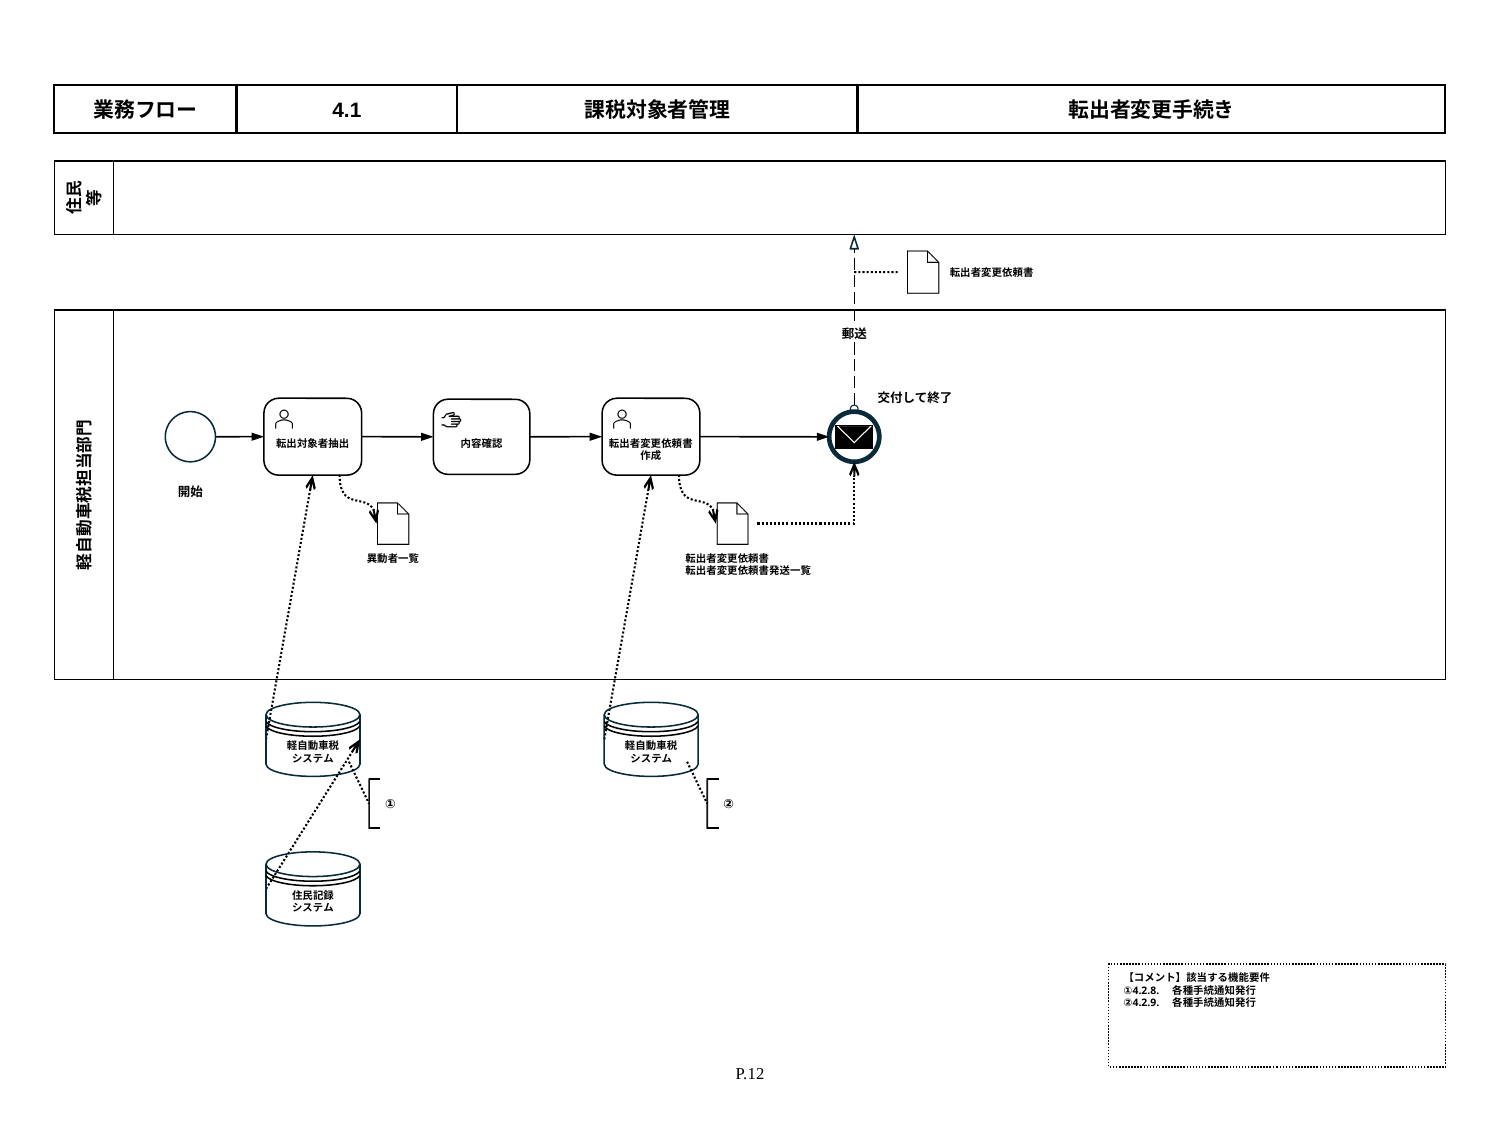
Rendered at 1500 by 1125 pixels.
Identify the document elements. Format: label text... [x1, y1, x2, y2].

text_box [828, 411, 880, 463]
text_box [432, 398, 531, 475]
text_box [263, 397, 363, 476]
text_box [348, 761, 473, 829]
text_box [53, 309, 1447, 681]
slide_number P.12 [581, 1042, 919, 1103]
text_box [765, 320, 943, 330]
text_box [853, 246, 1098, 298]
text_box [686, 761, 812, 829]
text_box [756, 461, 855, 525]
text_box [670, 474, 774, 592]
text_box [603, 701, 699, 777]
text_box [53, 160, 1447, 236]
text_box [339, 474, 445, 592]
text_box 【コメント】該当する機能要件 ①4.2.8. 各種手続通知発行 ②4.2.9. 各種手続通知発行 [1107, 963, 1447, 1069]
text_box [601, 397, 701, 476]
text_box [265, 851, 361, 927]
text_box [265, 701, 361, 777]
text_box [53, 84, 1447, 134]
